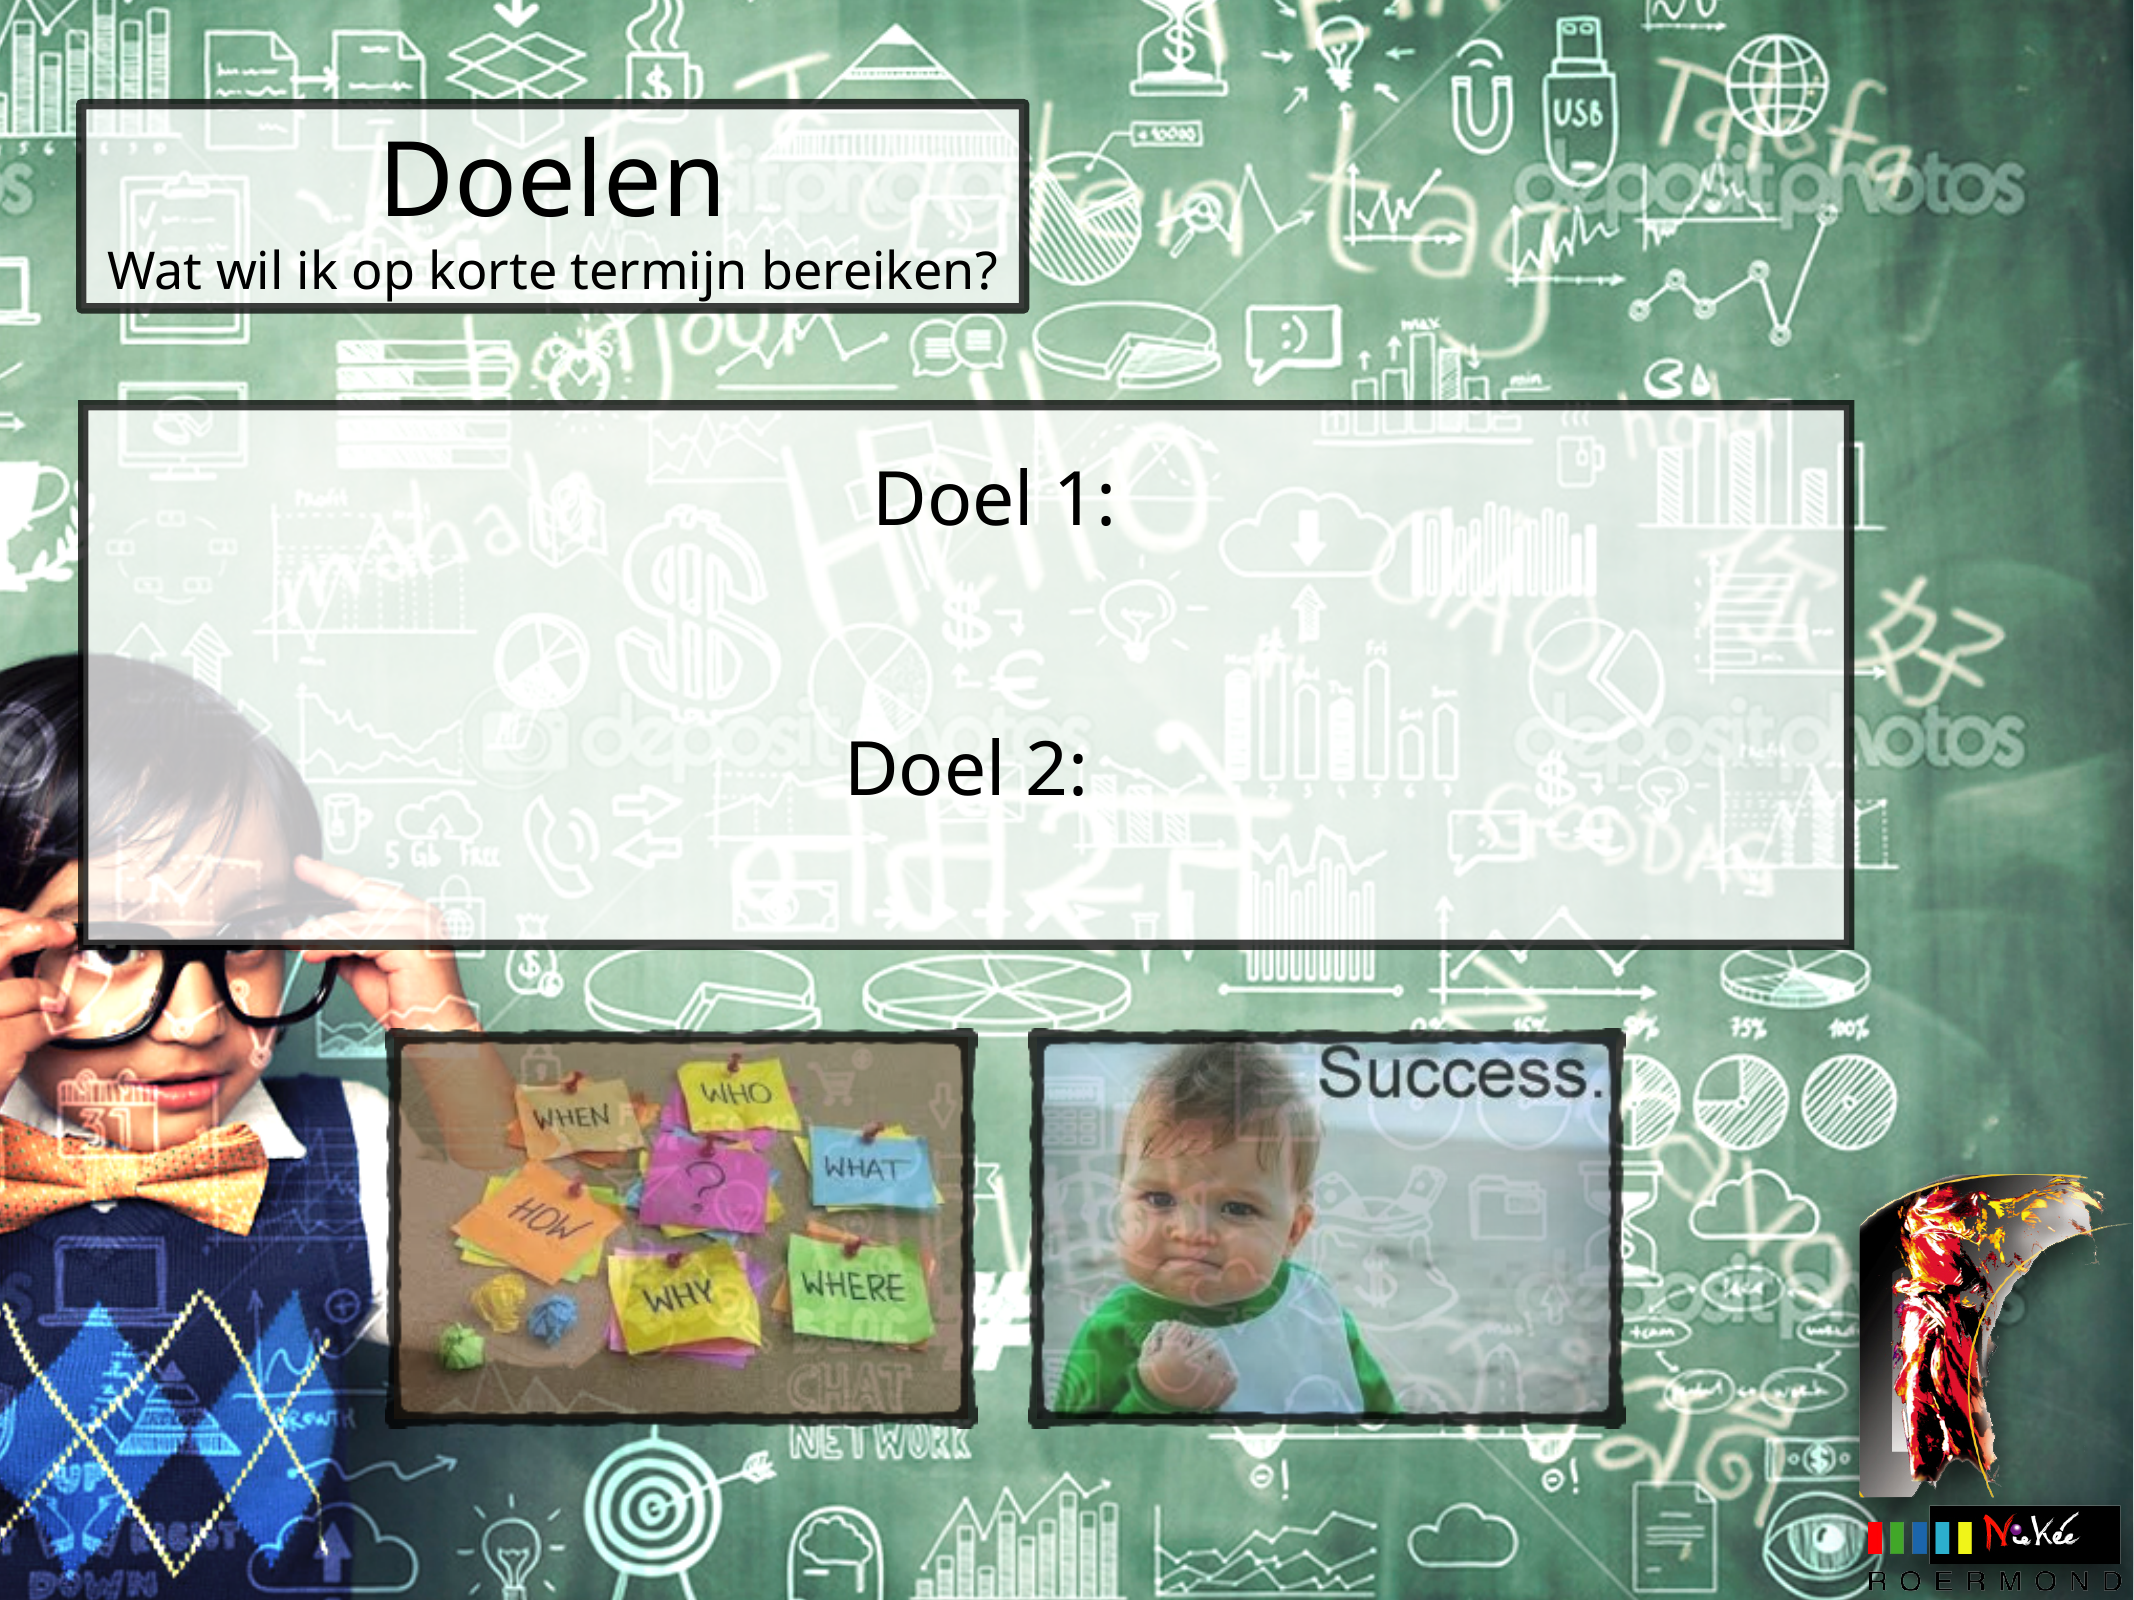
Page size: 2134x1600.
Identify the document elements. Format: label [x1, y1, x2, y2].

text_box [1027, 1028, 1626, 1429]
text_box [385, 1028, 978, 1429]
picture [0, 0, 2134, 1600]
